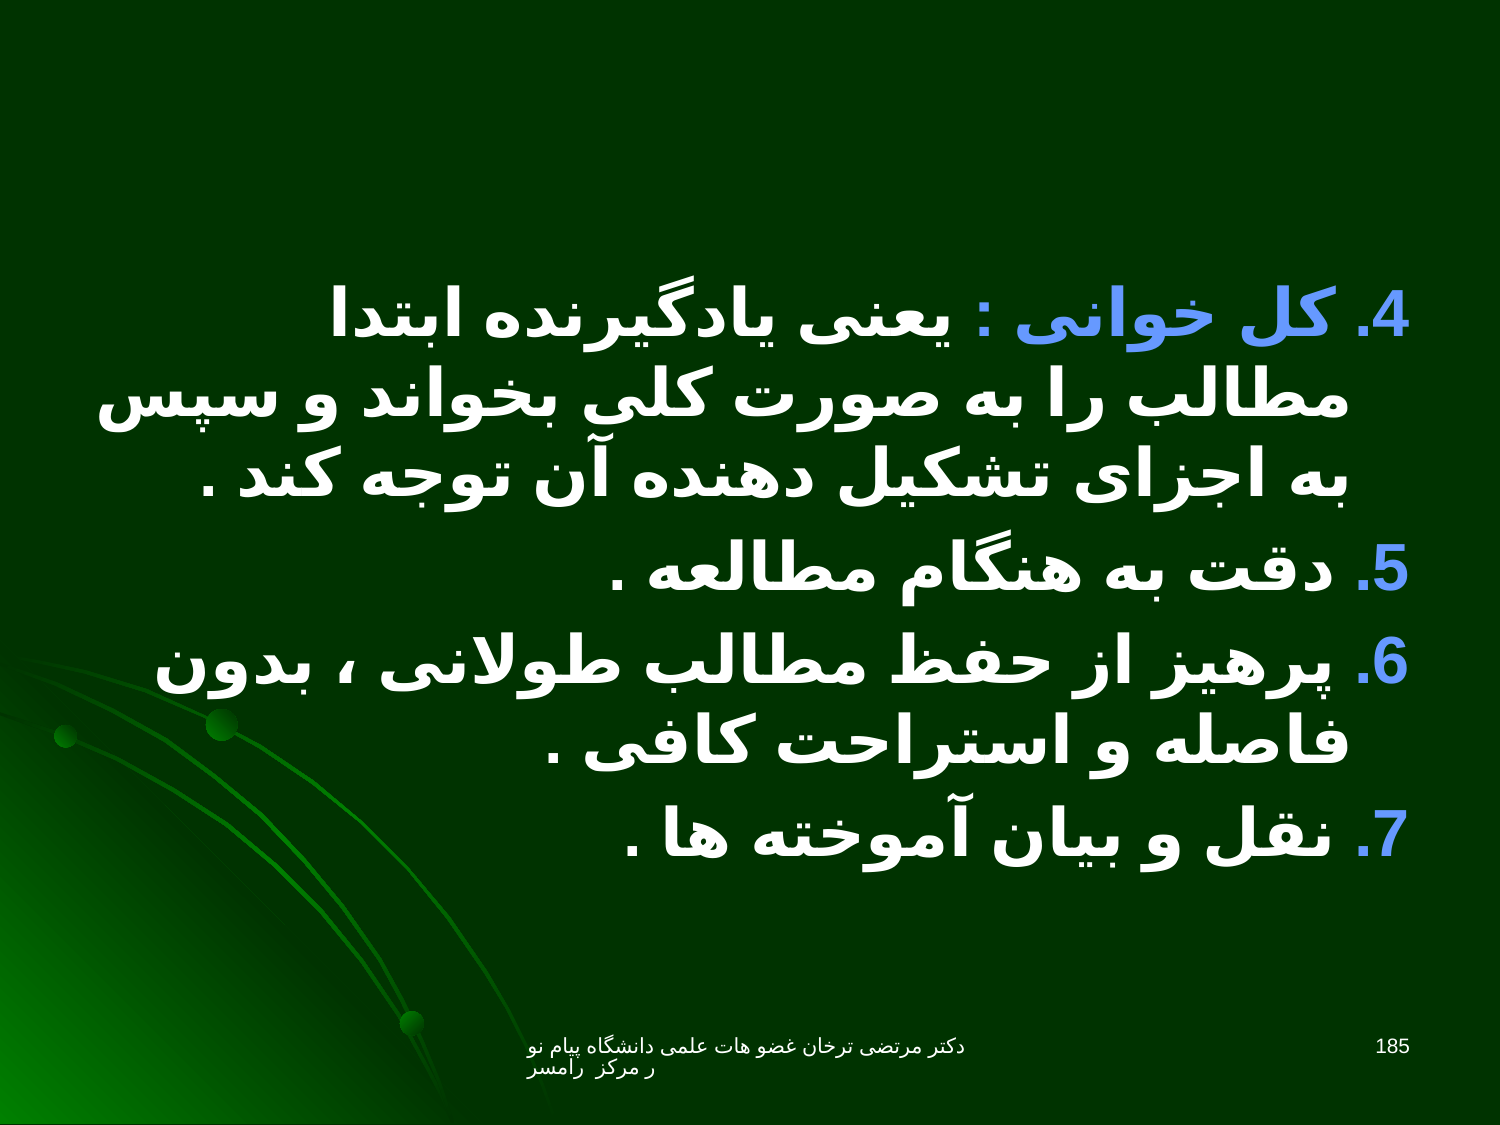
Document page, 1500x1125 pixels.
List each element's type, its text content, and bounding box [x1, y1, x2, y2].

list 4. کل خوانی : یعنی یادگیرنده ابتدا مطالب را به صورت کلی بخواند و سپس به اجزای تشکیل دهنده آن توجه کند . 5. دقت به هنگام مطالعه . 6. پرهیز از حفظ مطالب طولانی ، بدون فاصله و استراحت کافی . 7. نقل و بیان آموخته ها . [74, 262, 1426, 1006]
footer دکتر مرتضی ترخان غضو هات علمی دانشگاه پیام نور مرکز رامسر [512, 1024, 988, 1101]
slide_number 185 [1074, 1024, 1426, 1101]
